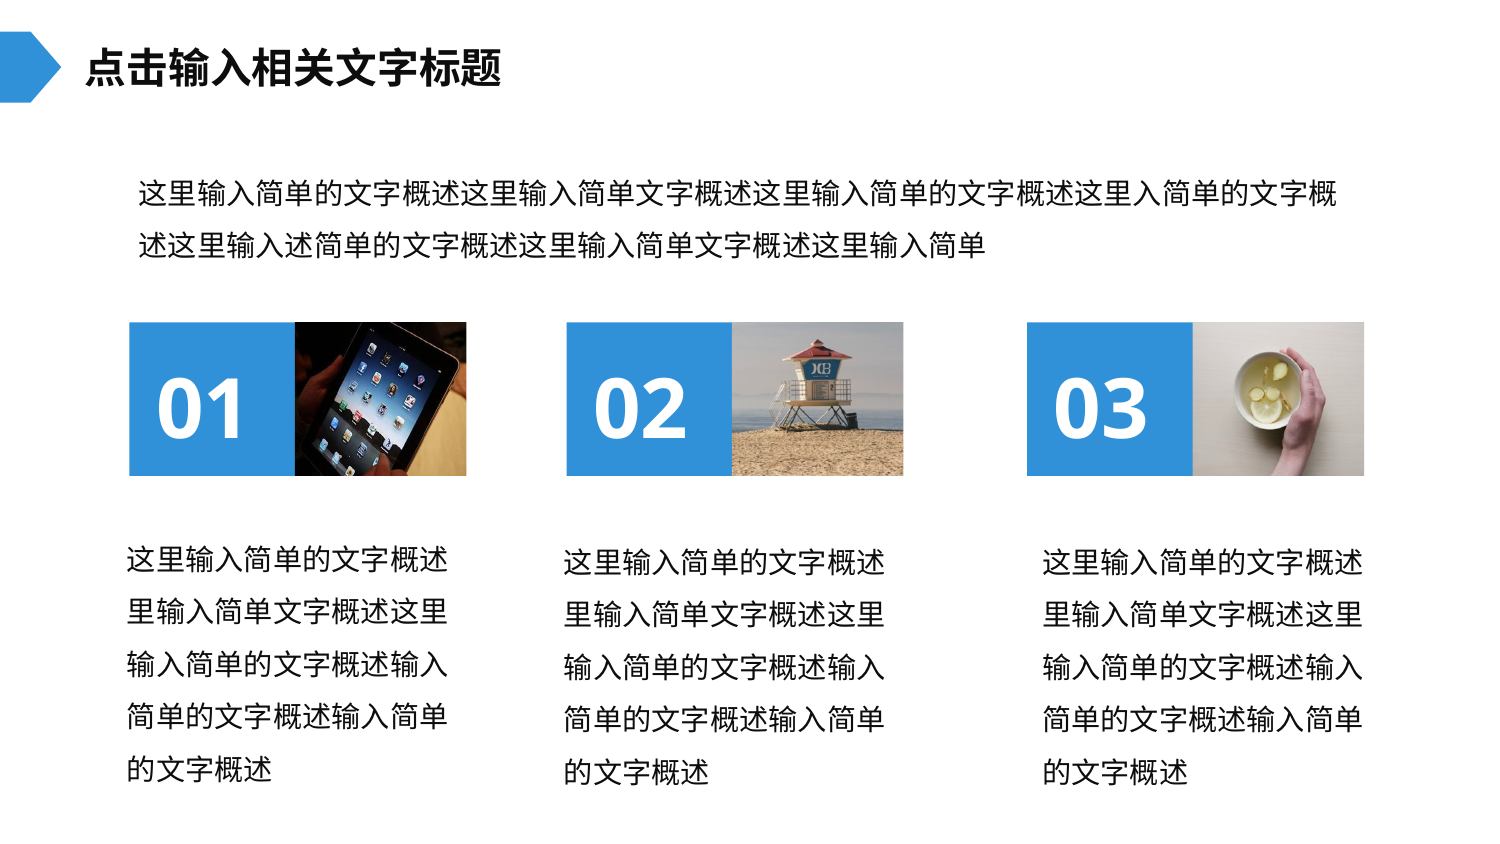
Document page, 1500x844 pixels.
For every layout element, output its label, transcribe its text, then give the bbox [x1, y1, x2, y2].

text_box [0, 29, 63, 105]
text_box 点击输入相关文字标题 [70, 34, 518, 100]
text_box [1190, 320, 1366, 478]
text_box [1025, 320, 1190, 478]
text_box 这里输入简单的文字概述里输入简单文字概述这里 输入简单的文字概述输入简单的文字概述输入简单的文字概述 [1027, 519, 1394, 797]
text_box [564, 320, 730, 478]
text_box 03 [1039, 348, 1187, 463]
text_box 01 [141, 348, 289, 463]
text_box 02 [578, 348, 726, 463]
text_box [293, 320, 468, 478]
text_box 这里输入简单的文字概述里输入简单文字概述这里 输入简单的文字概述输入简单的文字概述输入简单的文字概述 [549, 519, 916, 797]
text_box [730, 320, 906, 478]
text_box 这里输入简单的文字概述这里输入简单文字概述这里输入简单的文字概述这里入简单的文字概述这里输入述简单的文字概述这里输入简单文字概述这里输入简单 [123, 150, 1365, 270]
text_box 这里输入简单的文字概述里输入简单文字概述这里 输入简单的文字概述输入简单的文字概述输入简单的文字概述 [112, 516, 479, 794]
text_box [127, 320, 293, 478]
